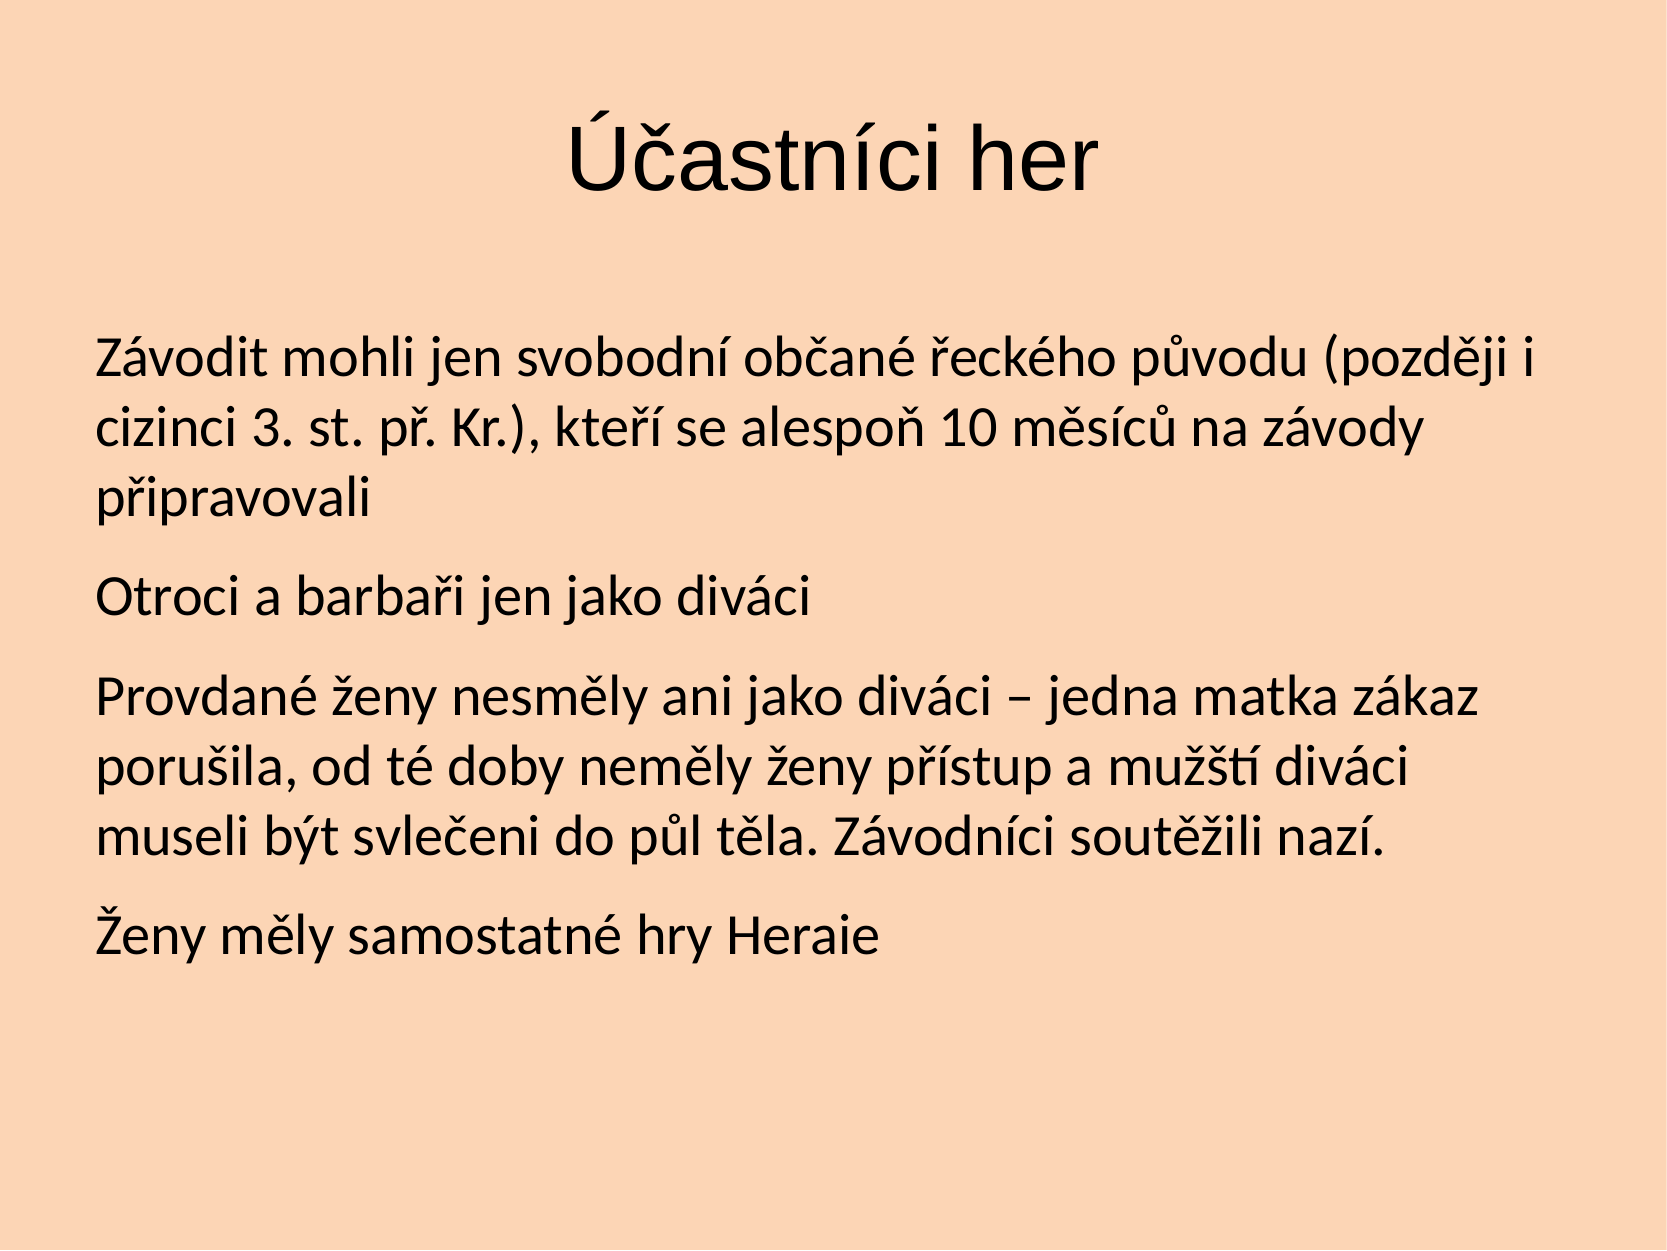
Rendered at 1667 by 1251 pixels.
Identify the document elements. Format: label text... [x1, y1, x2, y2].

list Závodit mohli jen svobodní občané řeckého původu (později i cizinci 3. st. př. Kr.), kteří se alespoň 10 měsíců na závody připravovali Otroci a barbaři jen jako diváci Provdané ženy nesměly ani jako diváci – jedna matka zákaz porušila, od té doby neměly ženy přístup a mužští diváci museli být svlečeni do půl těla. Závodníci soutěžili nazí. Ženy měly samostatné hry Heraie [77, 317, 1578, 1144]
title Účastníci her [83, 49, 1584, 259]
